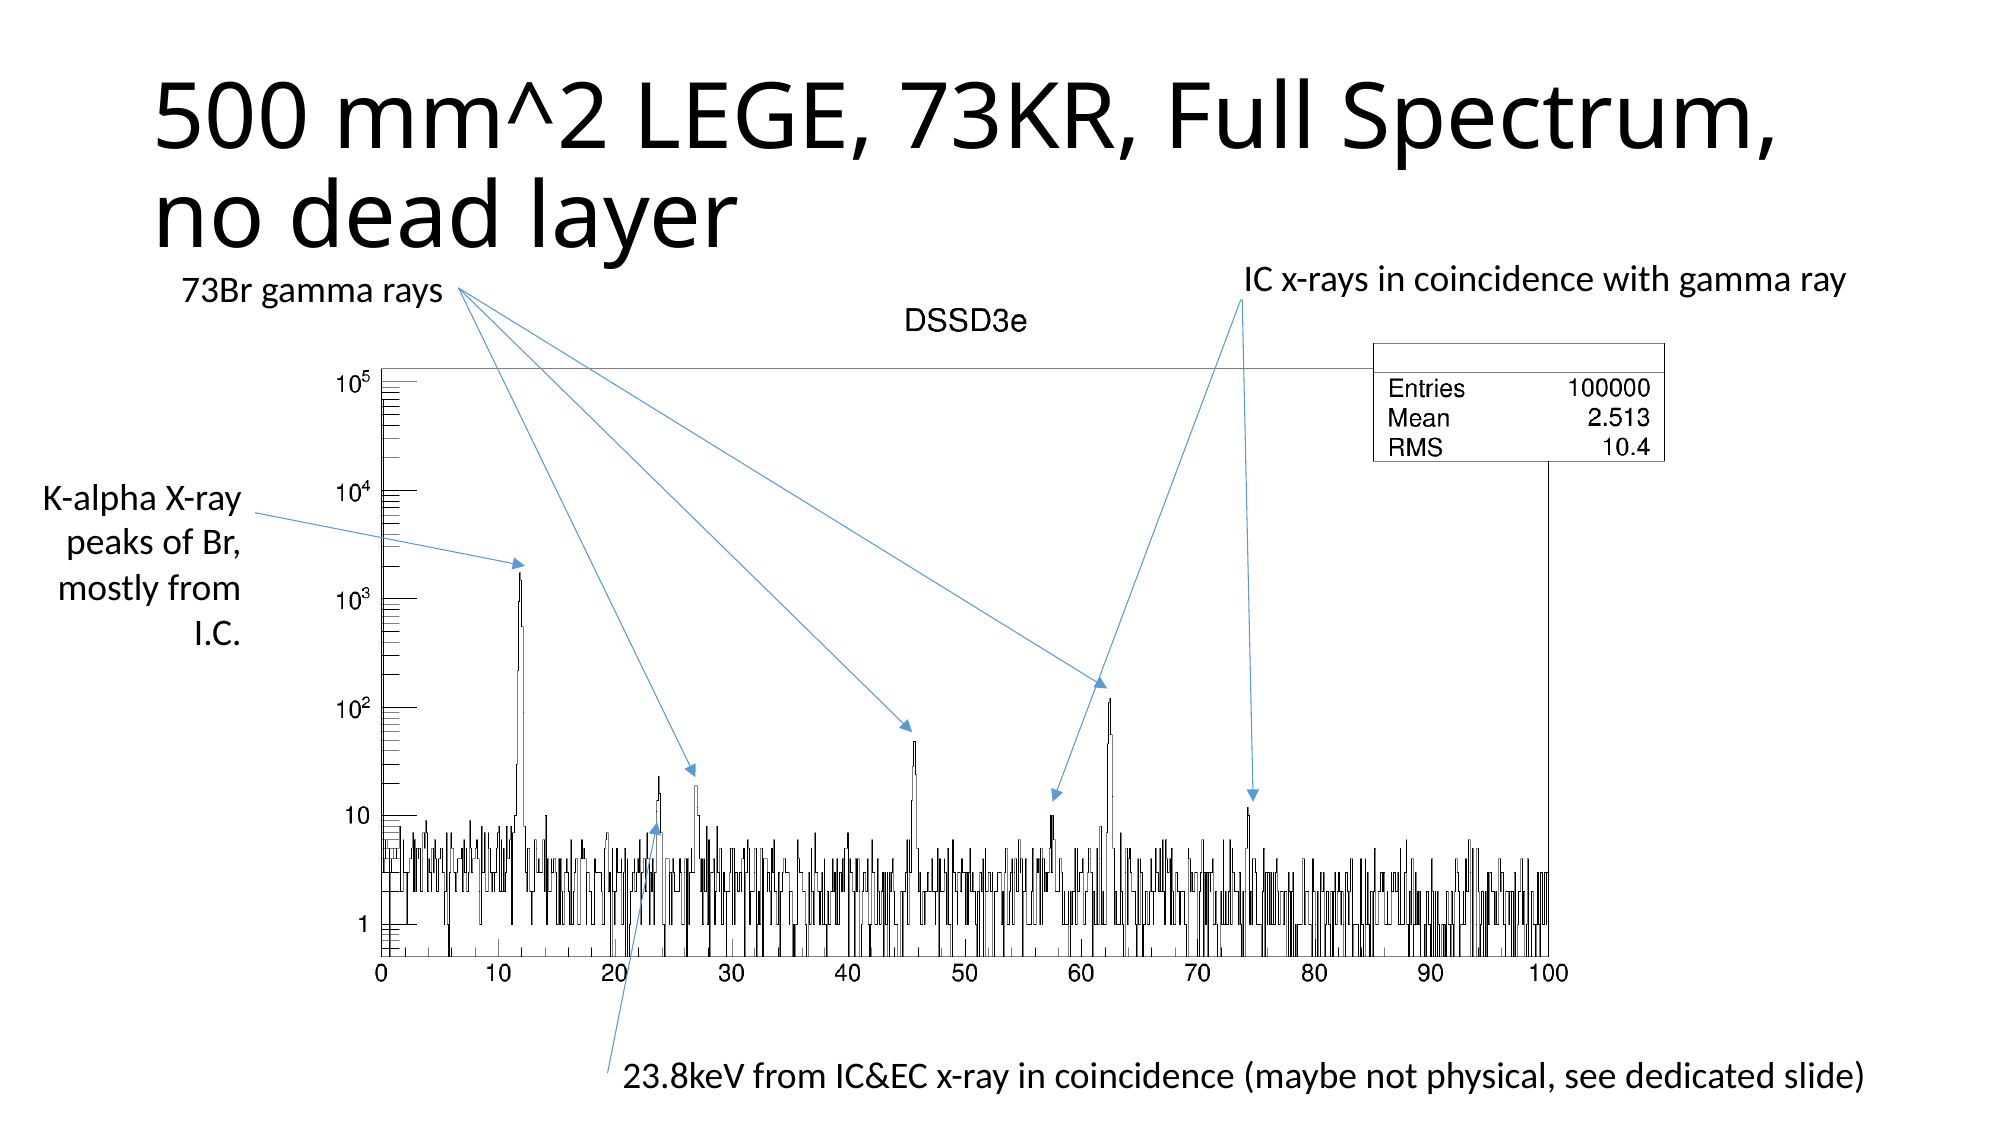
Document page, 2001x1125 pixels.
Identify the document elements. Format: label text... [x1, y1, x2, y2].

text_box 73Br gamma rays [166, 258, 459, 318]
text_box K-alpha X-ray peaks of Br, mostly from I.C. [23, 465, 257, 660]
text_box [459, 733, 696, 778]
text_box 23.8keV from IC&EC x-ray in coincidence (maybe not physical, see dedicated slide) [607, 1043, 1882, 1103]
title 500 mm^2 LEGE, 73KR, Full Spectrum, no dead layer [137, 59, 1863, 278]
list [324, 299, 1676, 1014]
text_box IC x-rays in coincidence with gamma ray [1228, 246, 1863, 307]
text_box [1052, 299, 1241, 802]
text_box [254, 512, 459, 566]
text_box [1242, 299, 1254, 802]
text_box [459, 288, 1108, 689]
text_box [603, 822, 658, 1074]
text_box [459, 689, 913, 733]
